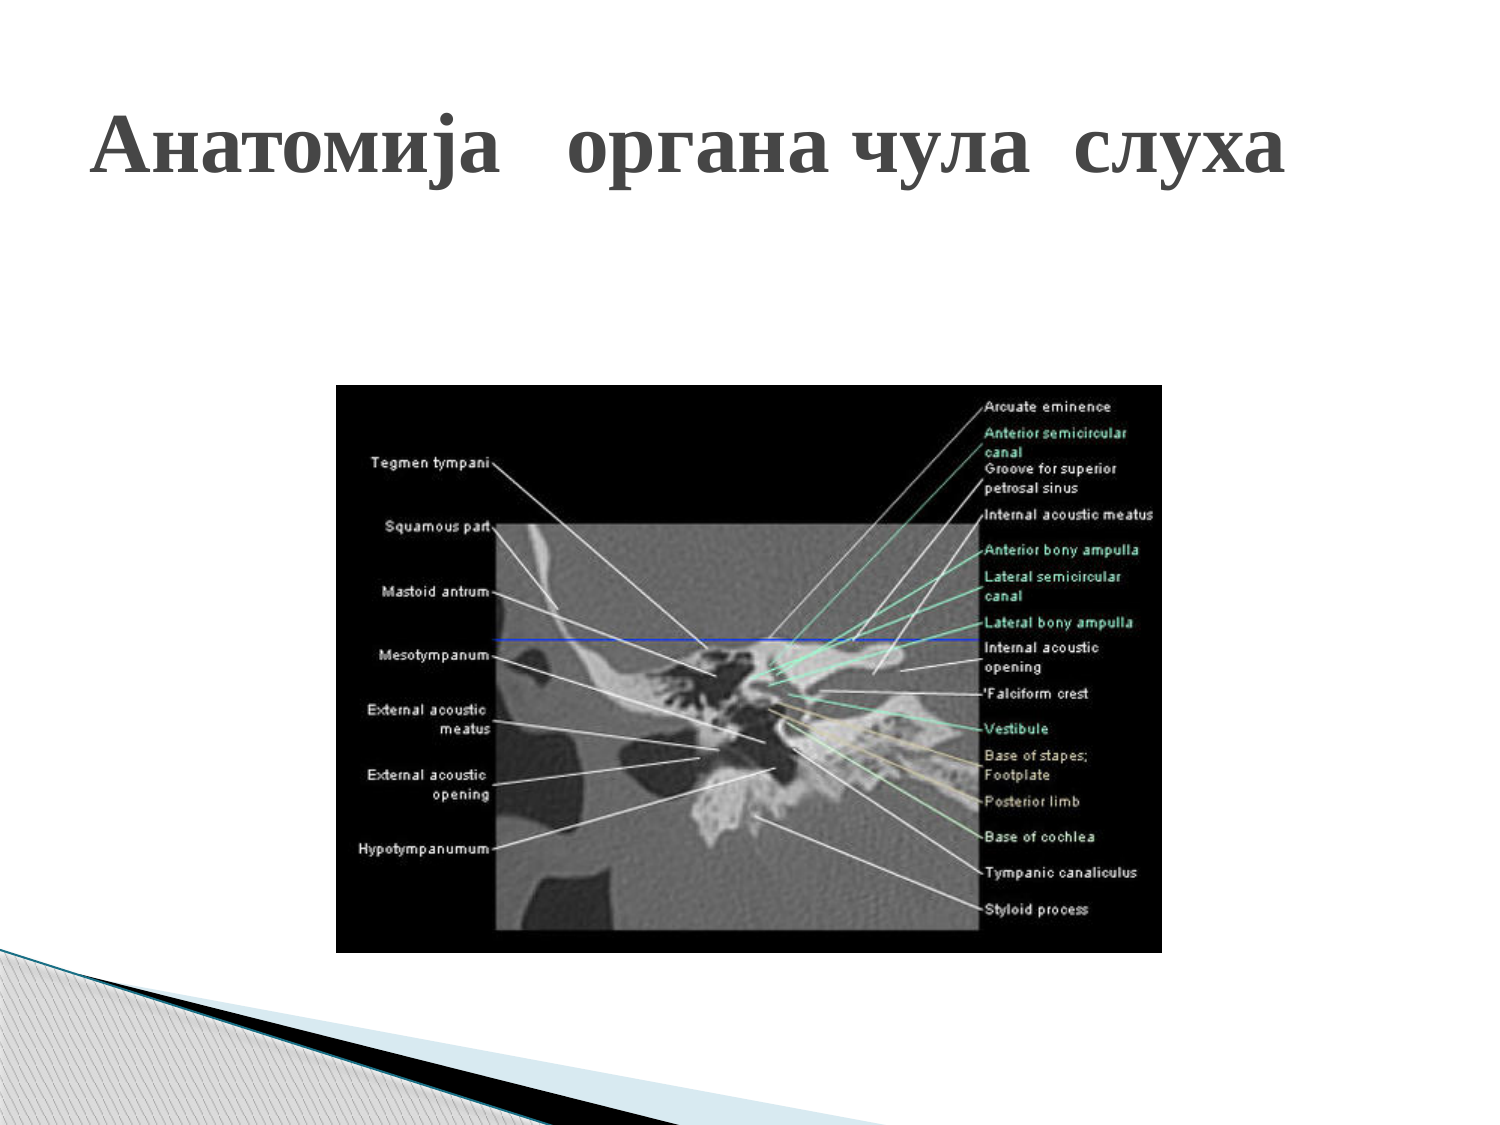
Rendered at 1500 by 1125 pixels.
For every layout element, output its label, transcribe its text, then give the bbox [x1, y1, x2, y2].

picture [336, 385, 1162, 953]
title Анатомија органа чула слуха [75, 45, 1425, 233]
